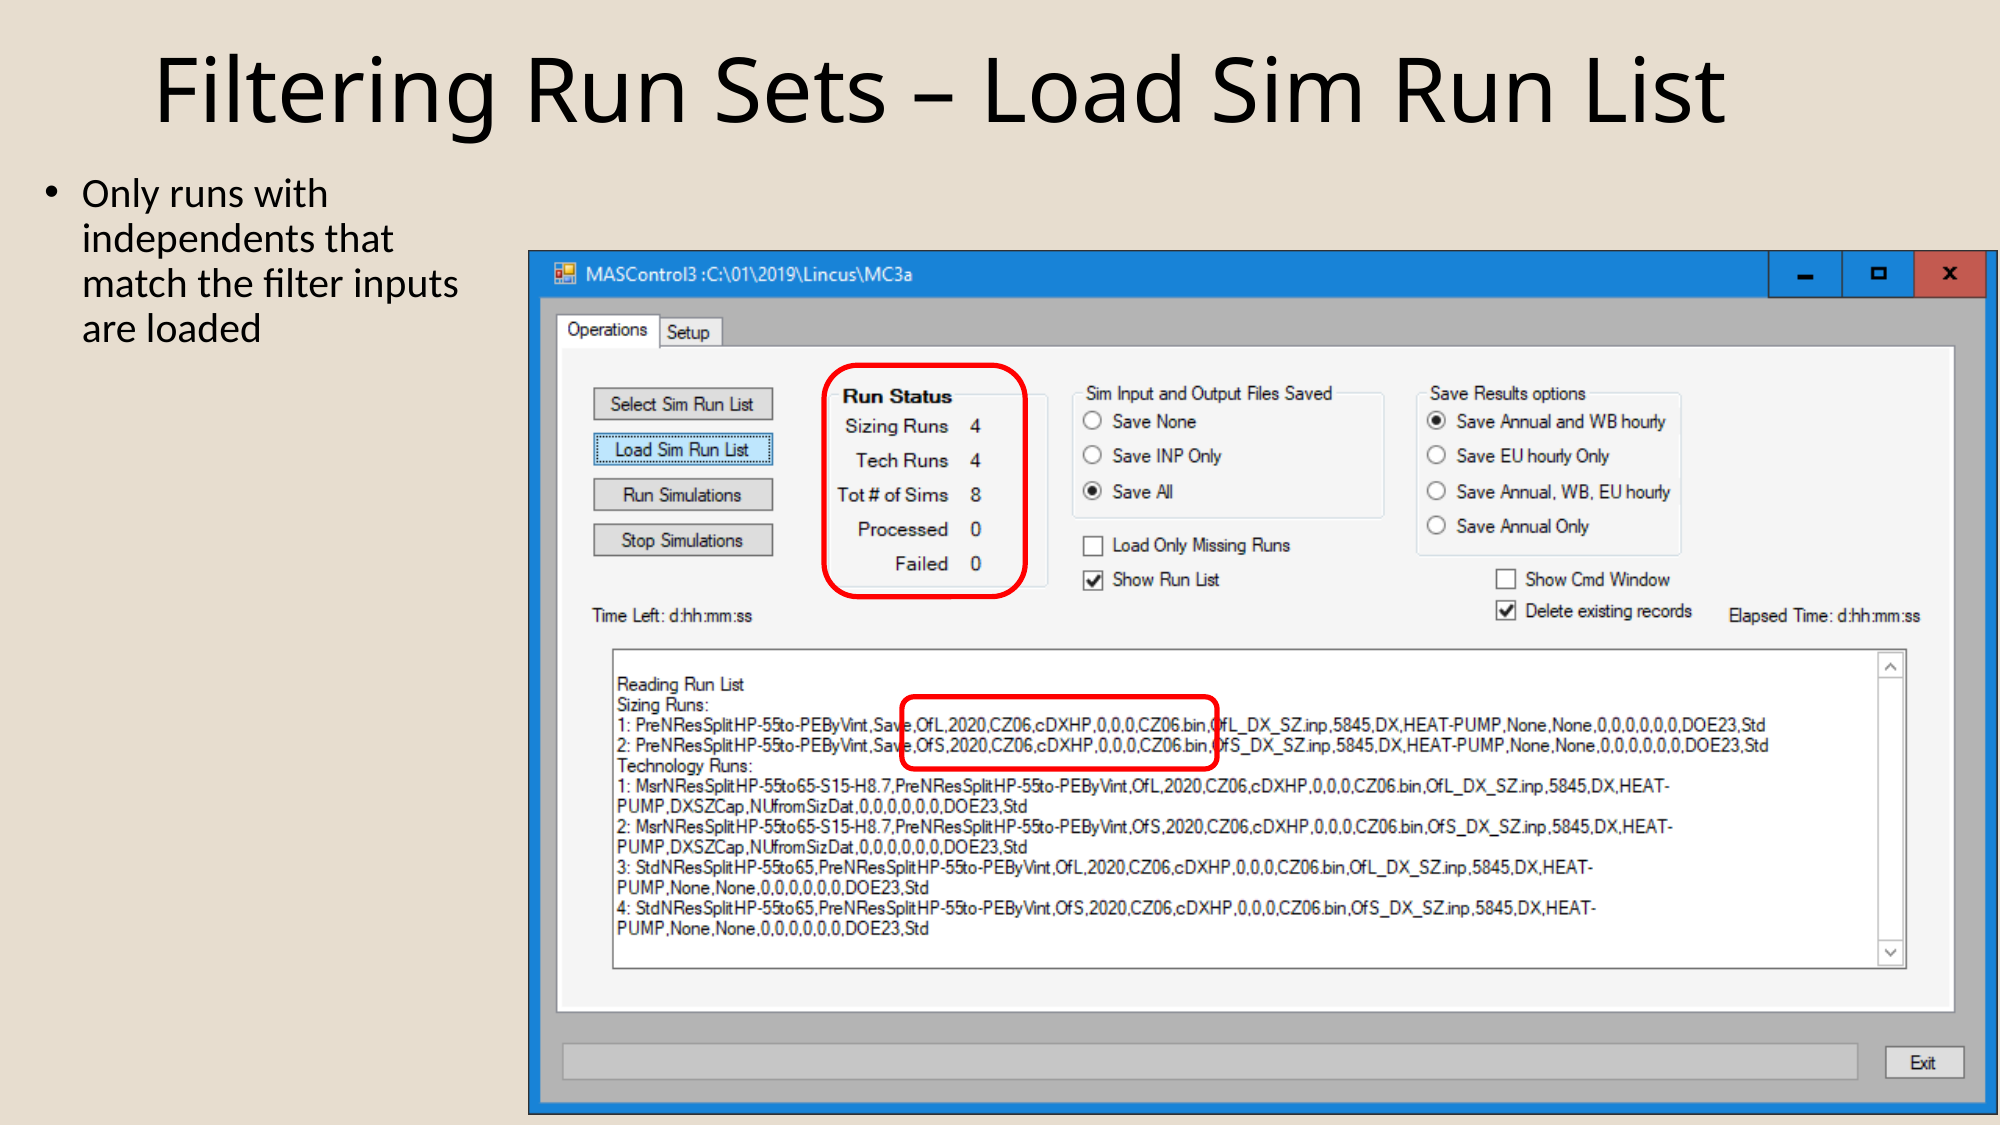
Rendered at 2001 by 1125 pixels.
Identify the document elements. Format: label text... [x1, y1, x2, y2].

title Filtering Run Sets – Load Sim Run List [137, 37, 1863, 150]
picture [528, 250, 1998, 1115]
list Only runs with independents that match the filter inputs are loaded [29, 163, 496, 1072]
